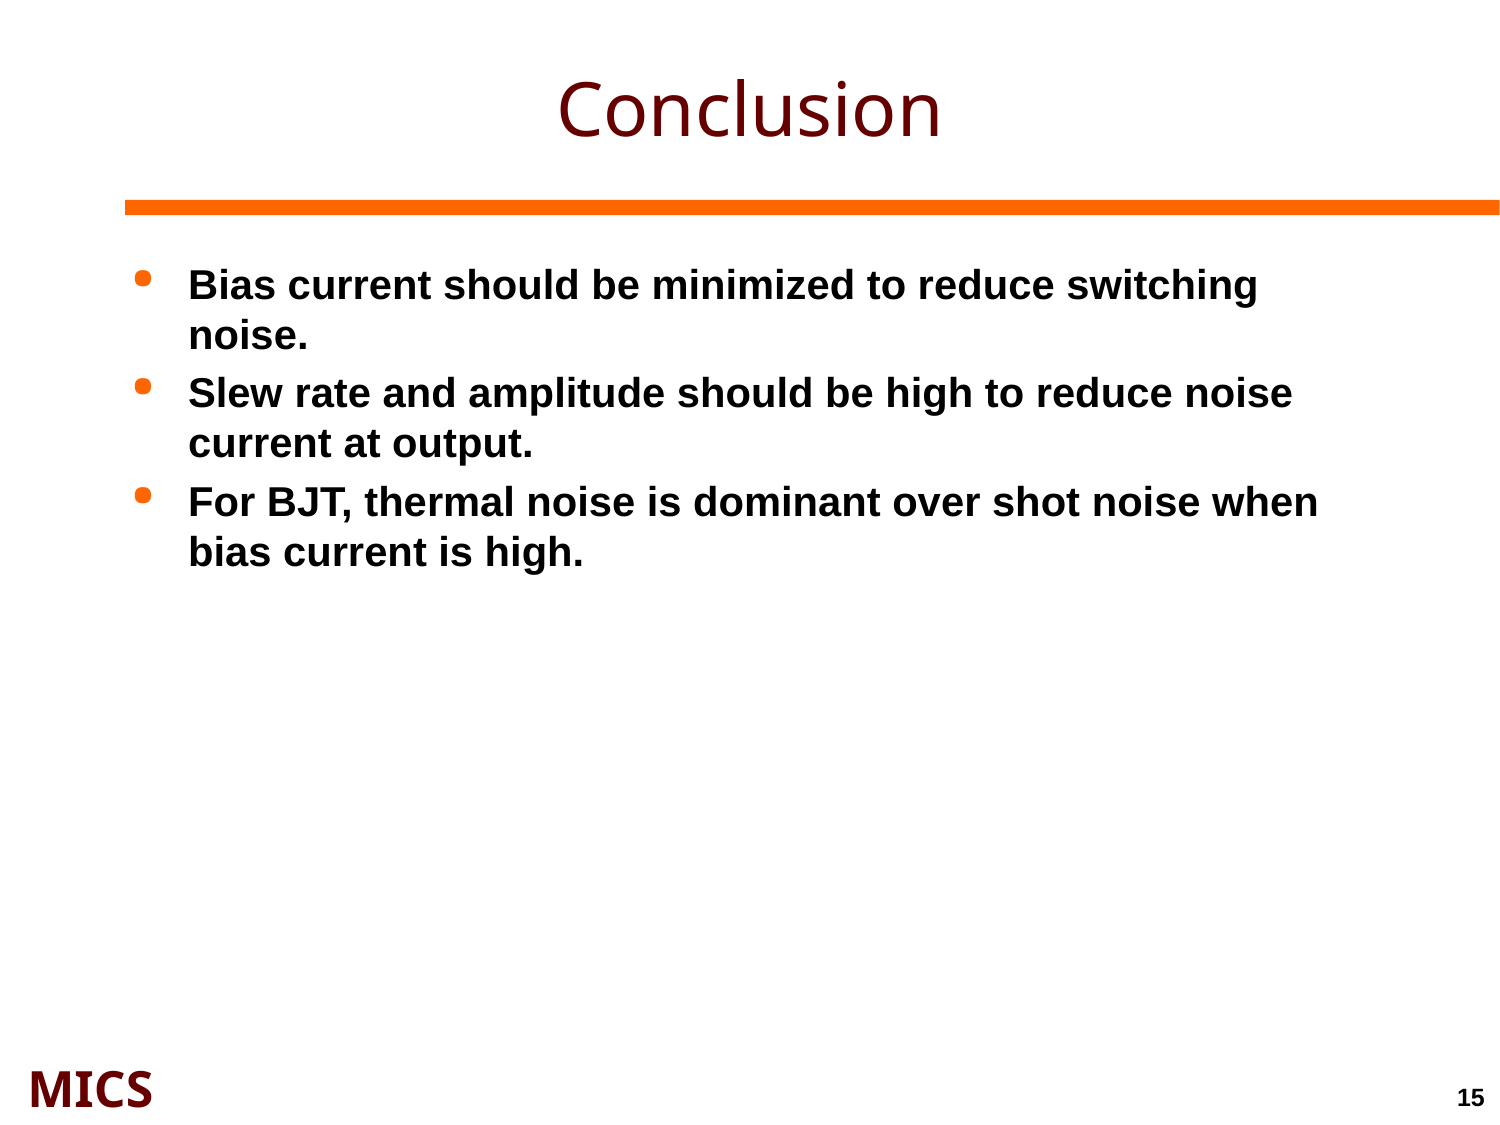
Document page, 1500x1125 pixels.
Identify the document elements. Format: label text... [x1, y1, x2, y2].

list Bias current should be minimized to reduce switching noise. Slew rate and amplitude should be high to reduce noise current at output. For BJT, thermal noise is dominant over shot noise when bias current is high. [116, 249, 1392, 926]
slide_number 15 [1425, 1067, 1500, 1125]
title Conclusion [112, 12, 1388, 201]
